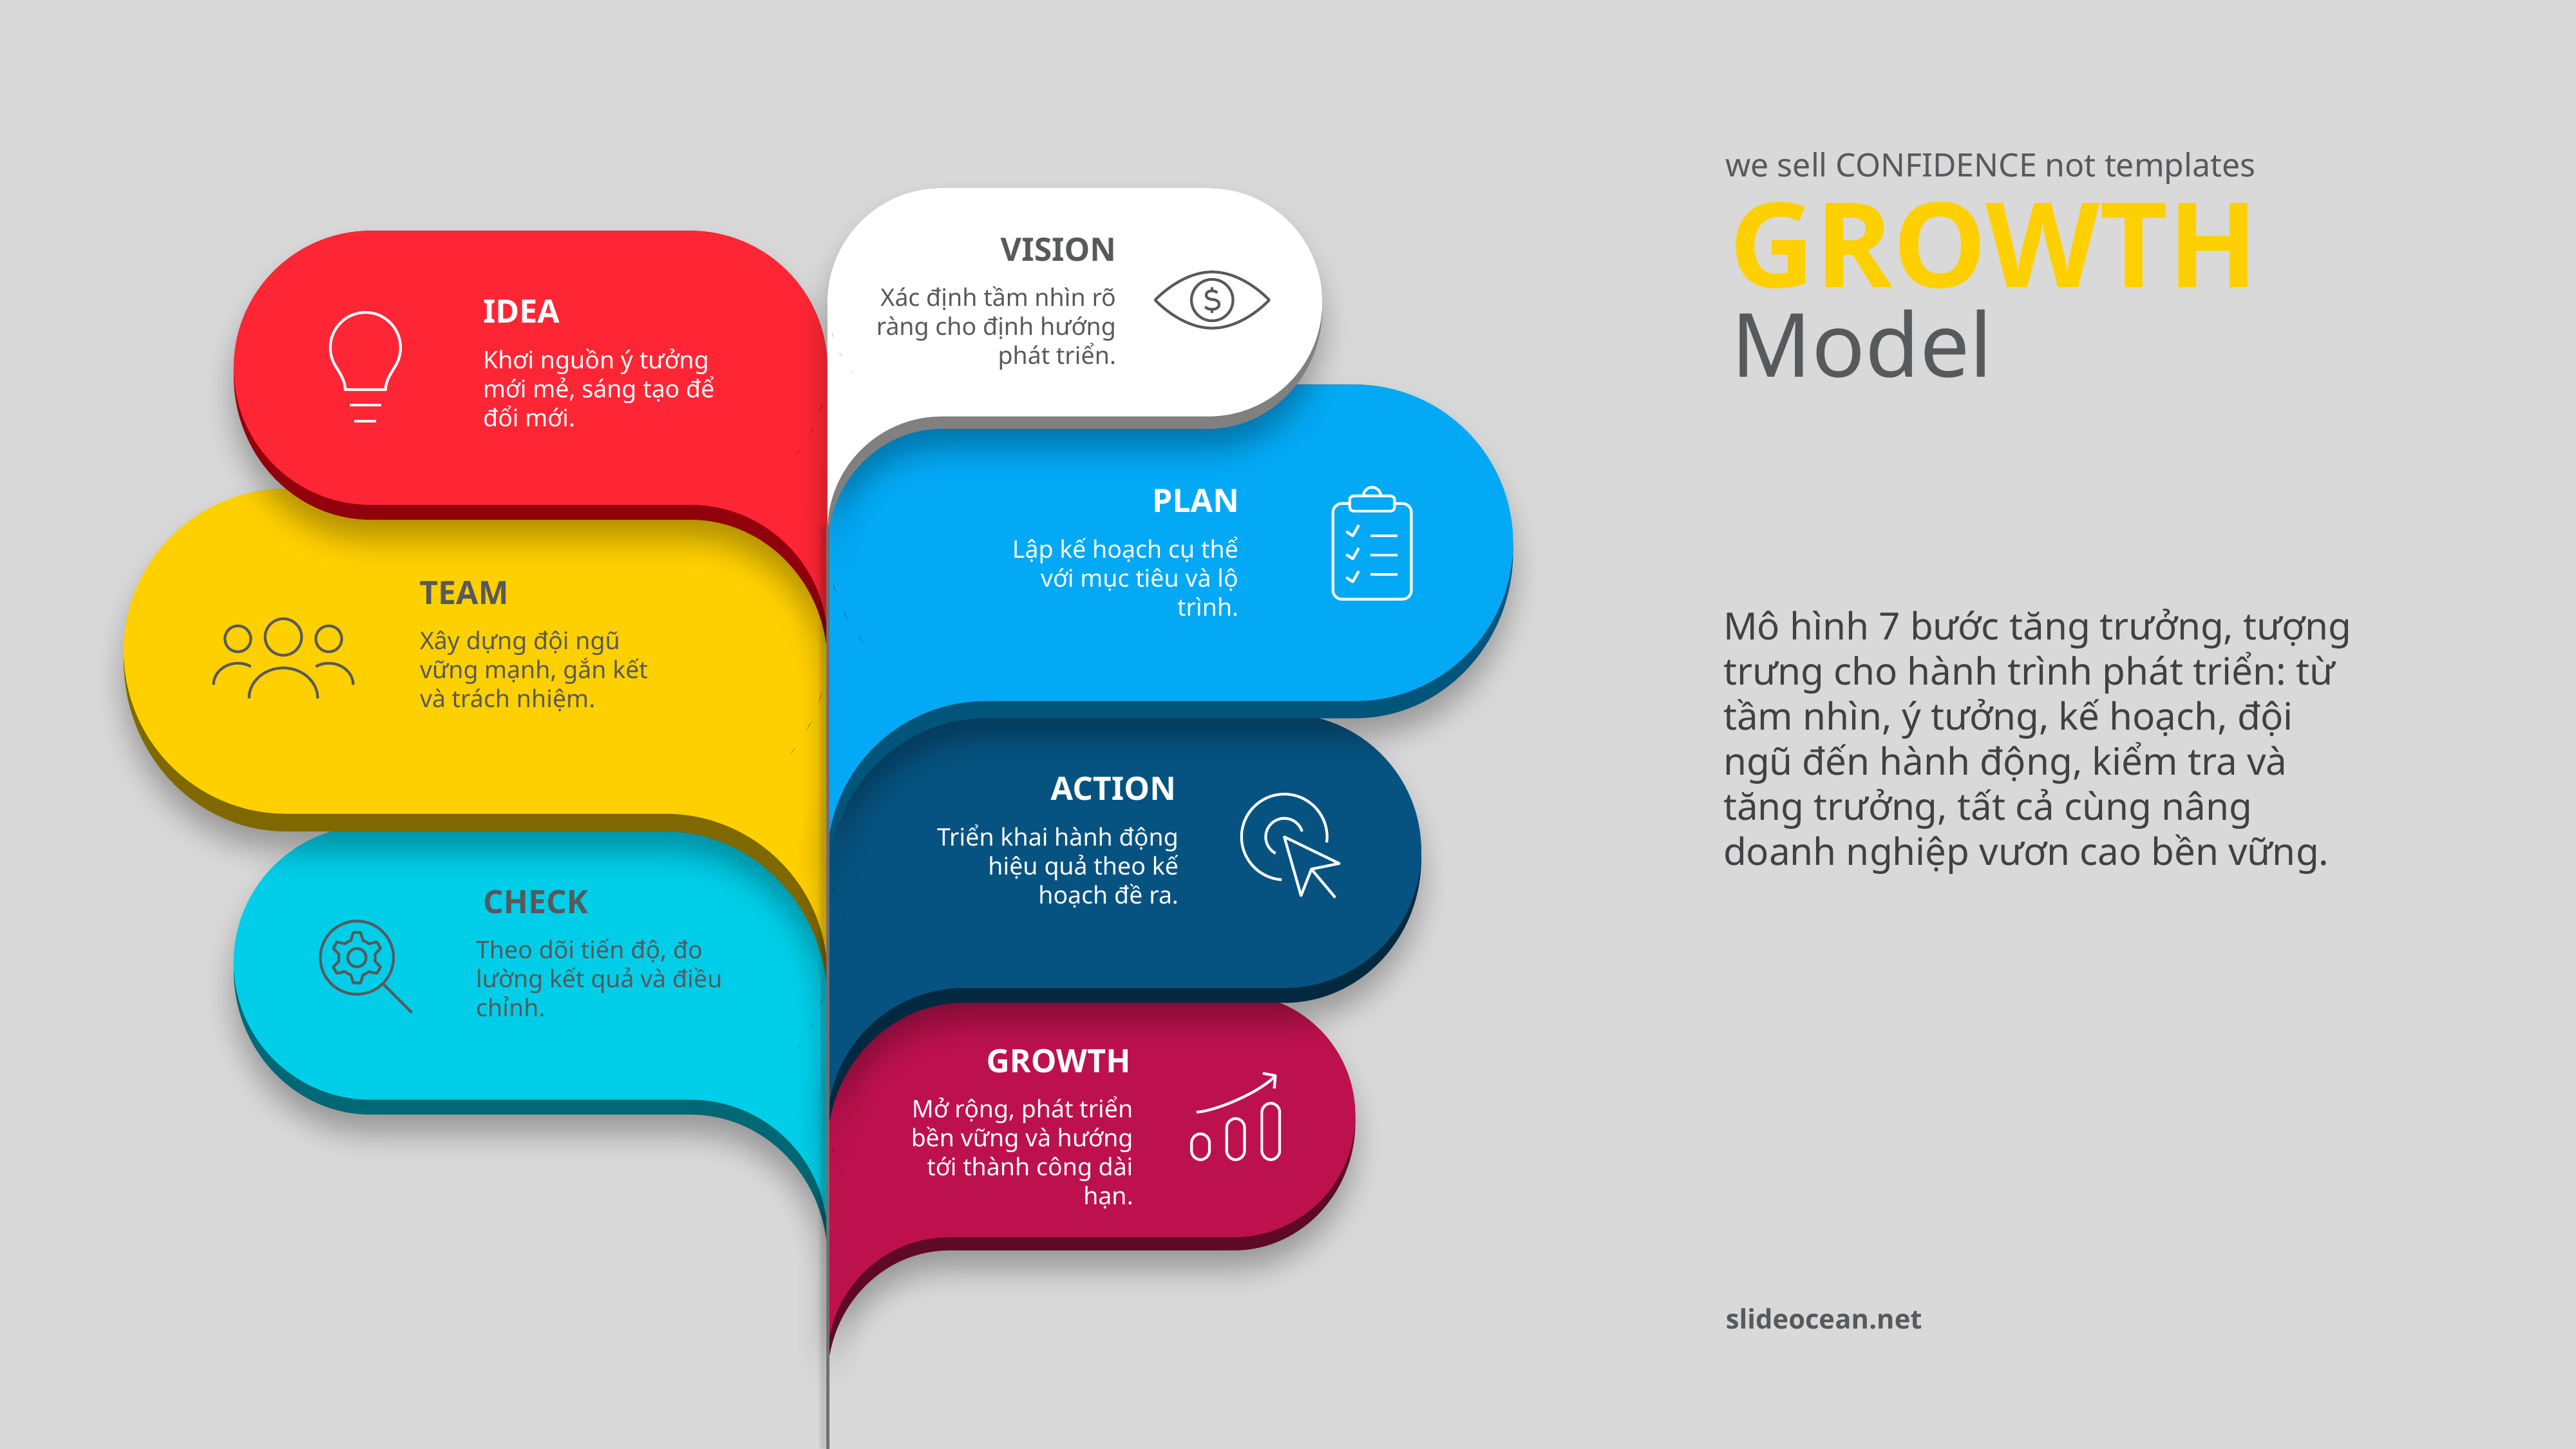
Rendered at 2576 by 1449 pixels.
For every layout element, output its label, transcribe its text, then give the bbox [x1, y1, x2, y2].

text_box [233, 1003, 827, 1260]
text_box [233, 230, 827, 665]
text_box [829, 1148, 1356, 1379]
text_box we sell CONFIDENCE not templates [1716, 139, 2266, 188]
text_box GROWTH [1720, 164, 2269, 316]
text_box Model [1722, 316, 2003, 399]
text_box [123, 488, 827, 1003]
text_box Mô hình 7 bước tăng trưởng, tượng trưng cho hành trình phát triển: từ tầm nhìn, ý tưởng, kế hoạch, đội ngũ đến hành động, kiểm tra và tăng trưởng, tất cả cùng nâng doanh nghiệp vươn cao bền vững. [1714, 598, 2373, 878]
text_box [829, 886, 1422, 1148]
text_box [827, 187, 1323, 550]
text_box slideocean.net [1716, 1297, 1932, 1340]
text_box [829, 384, 1514, 886]
